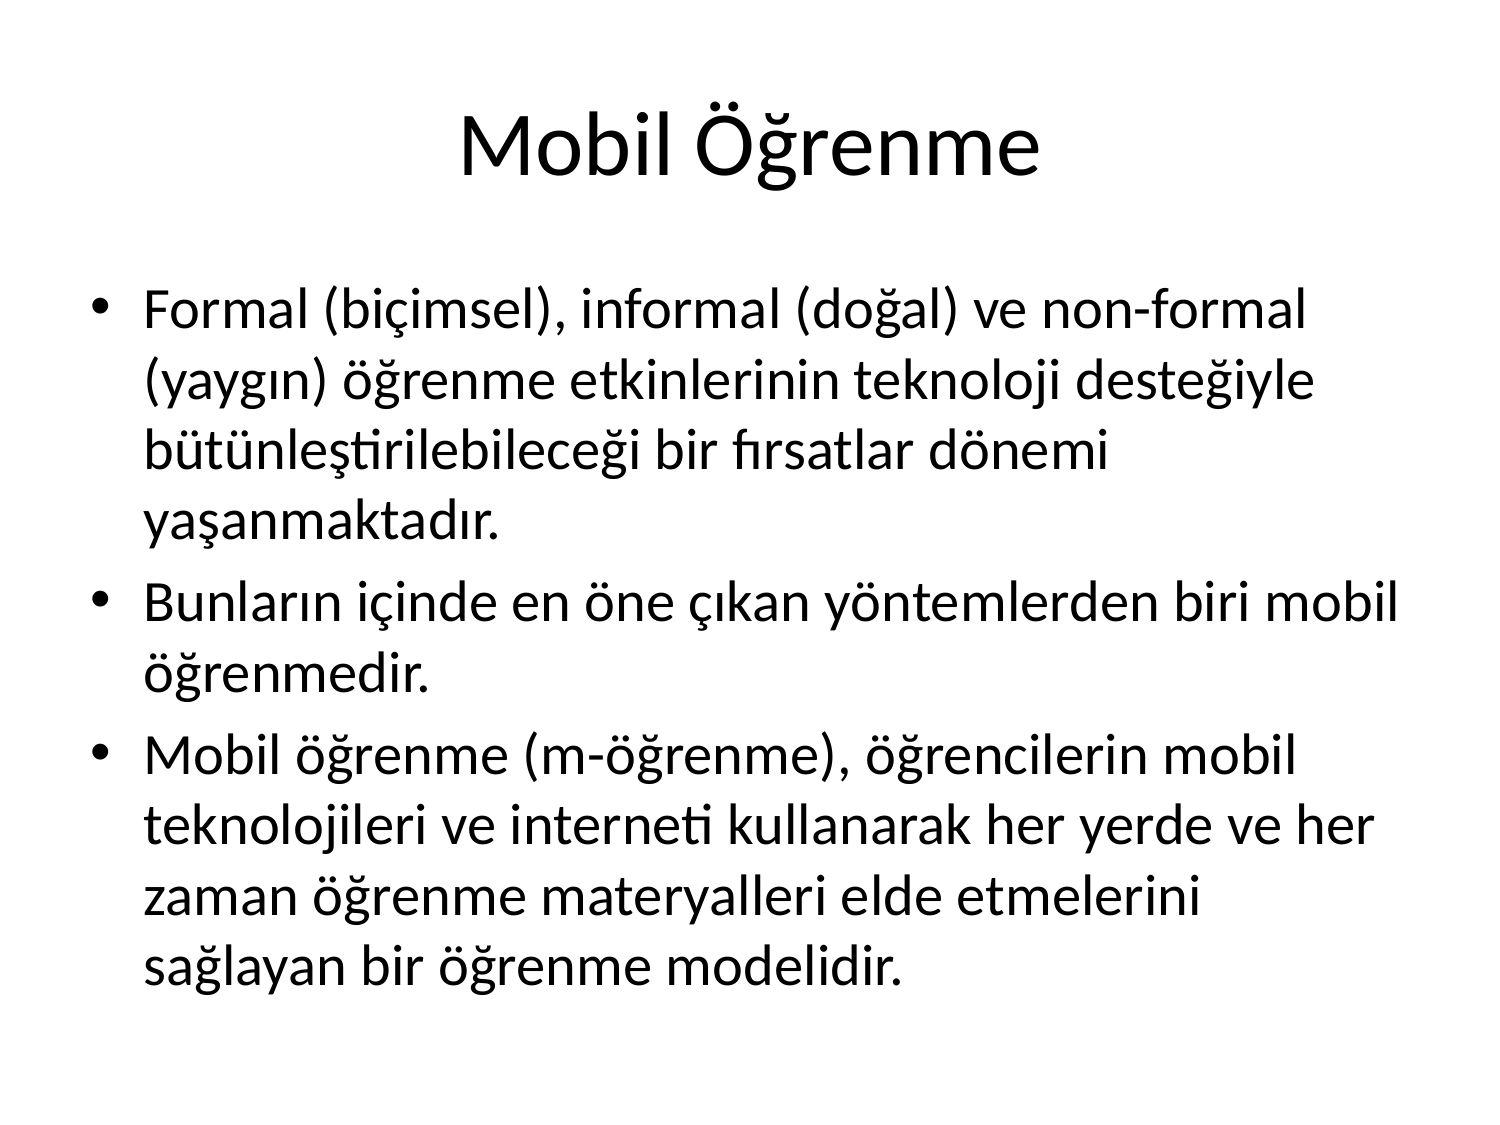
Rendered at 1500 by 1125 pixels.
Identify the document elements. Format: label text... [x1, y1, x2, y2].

title Mobil Öğrenme [75, 45, 1425, 233]
list Formal (biçimsel), informal (doğal) ve non-formal (yaygın) öğrenme etkinlerinin teknoloji desteğiyle bütünleştirilebileceği bir fırsatlar dönemi yaşanmaktadır. Bunların içinde en öne çıkan yöntemlerden biri mobil öğrenmedir. Mobil öğrenme (m-öğrenme), öğrencilerin mobil teknolojileri ve interneti kullanarak her yerde ve her zaman öğrenme materyalleri elde etmelerini sağlayan bir öğrenme modelidir. [75, 262, 1425, 1005]
